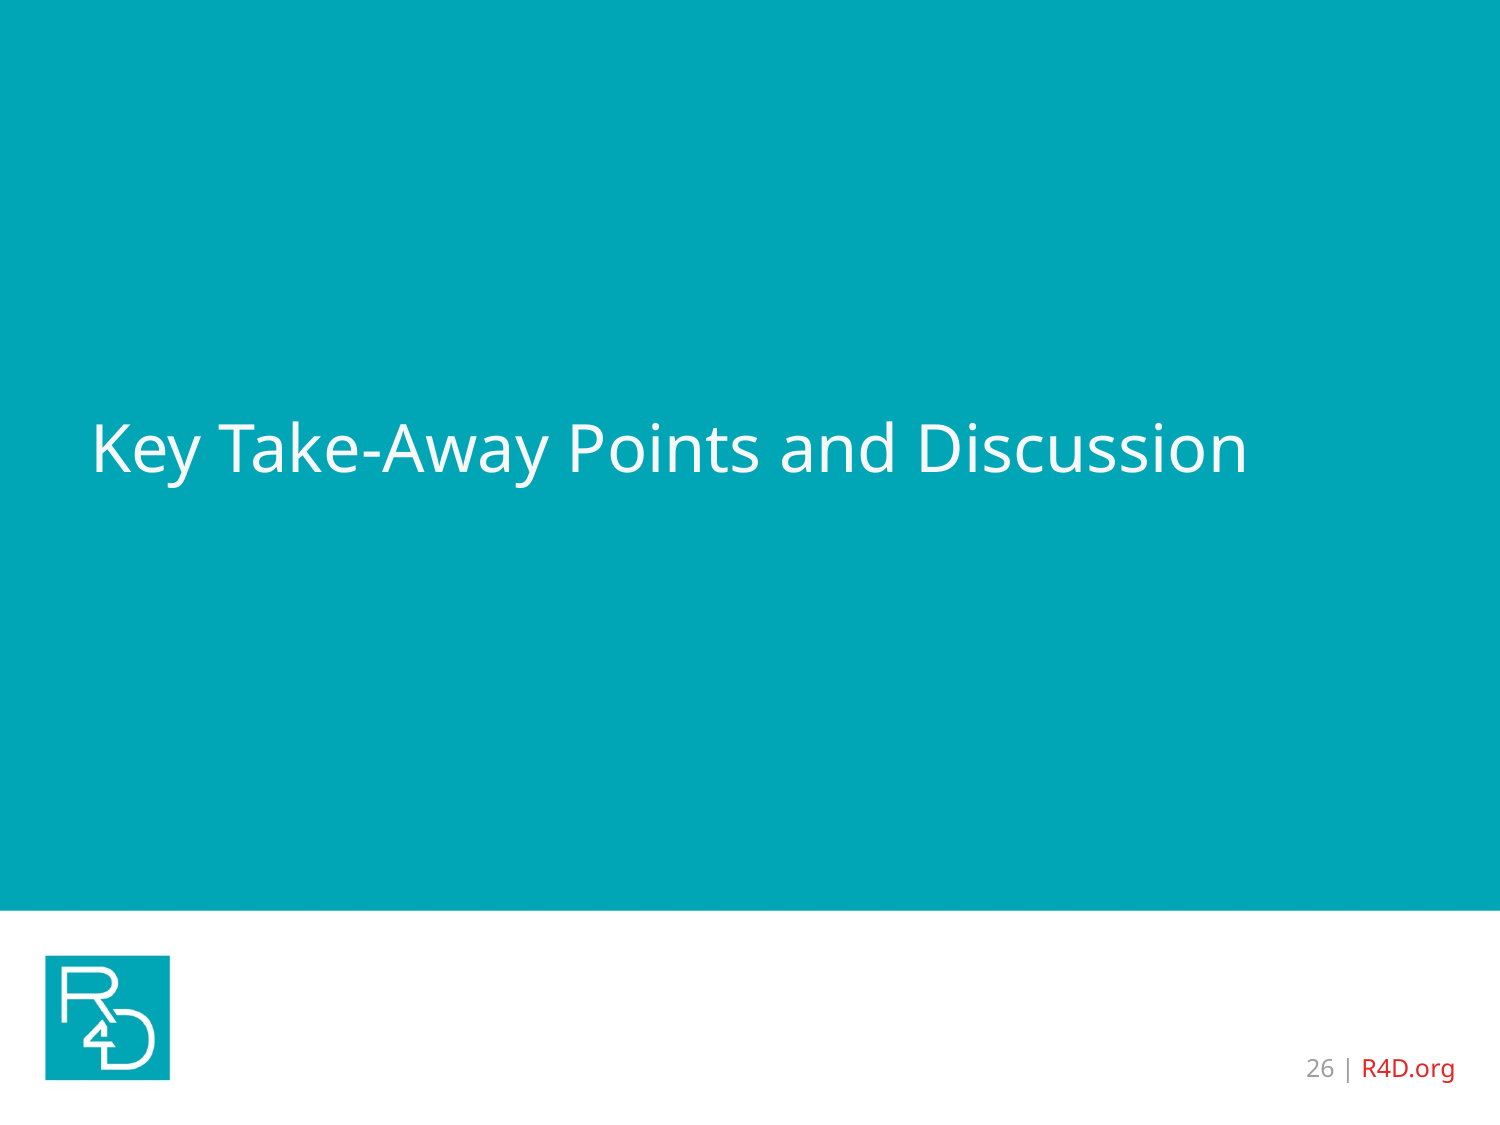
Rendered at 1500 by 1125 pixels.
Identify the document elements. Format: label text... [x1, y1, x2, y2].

picture [0, 0, 1500, 1125]
slide_number 26 | R4D.org [1120, 1039, 1471, 1100]
title Key Take-Away Points and Discussion [75, 351, 1425, 540]
